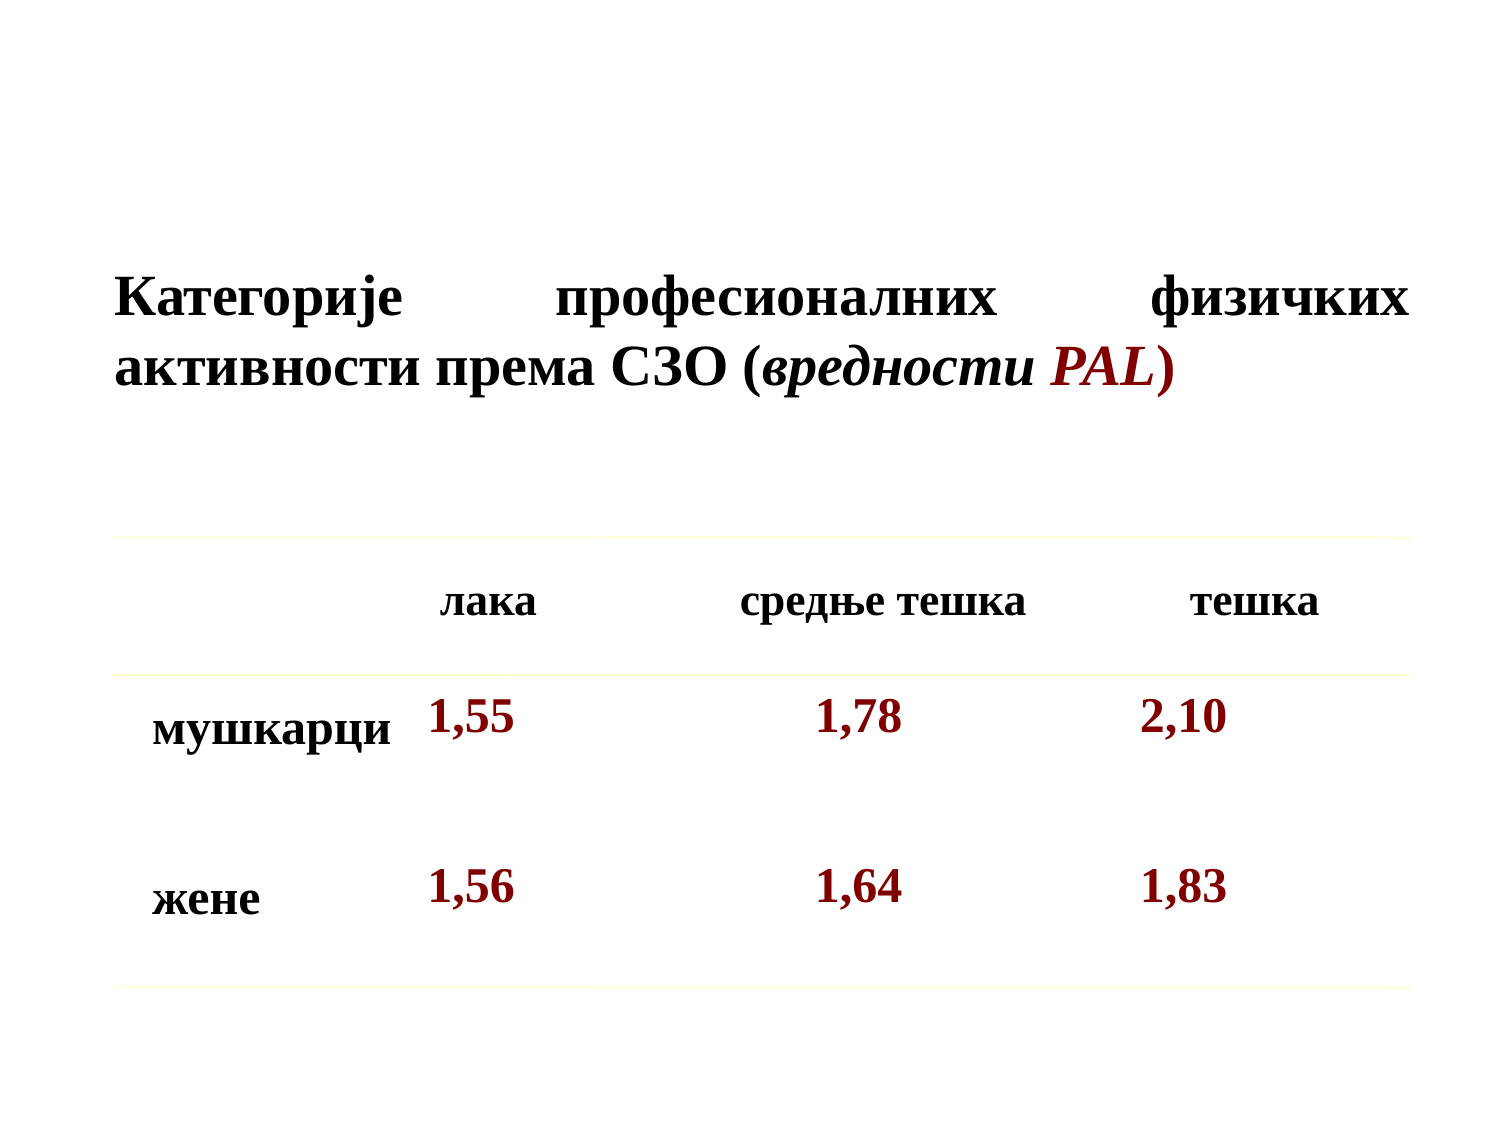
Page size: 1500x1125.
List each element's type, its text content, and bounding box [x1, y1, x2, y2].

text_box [112, 537, 1426, 988]
text_box Категорије професионалних физичких активности према СЗО (вредности PAL) [99, 249, 1425, 405]
